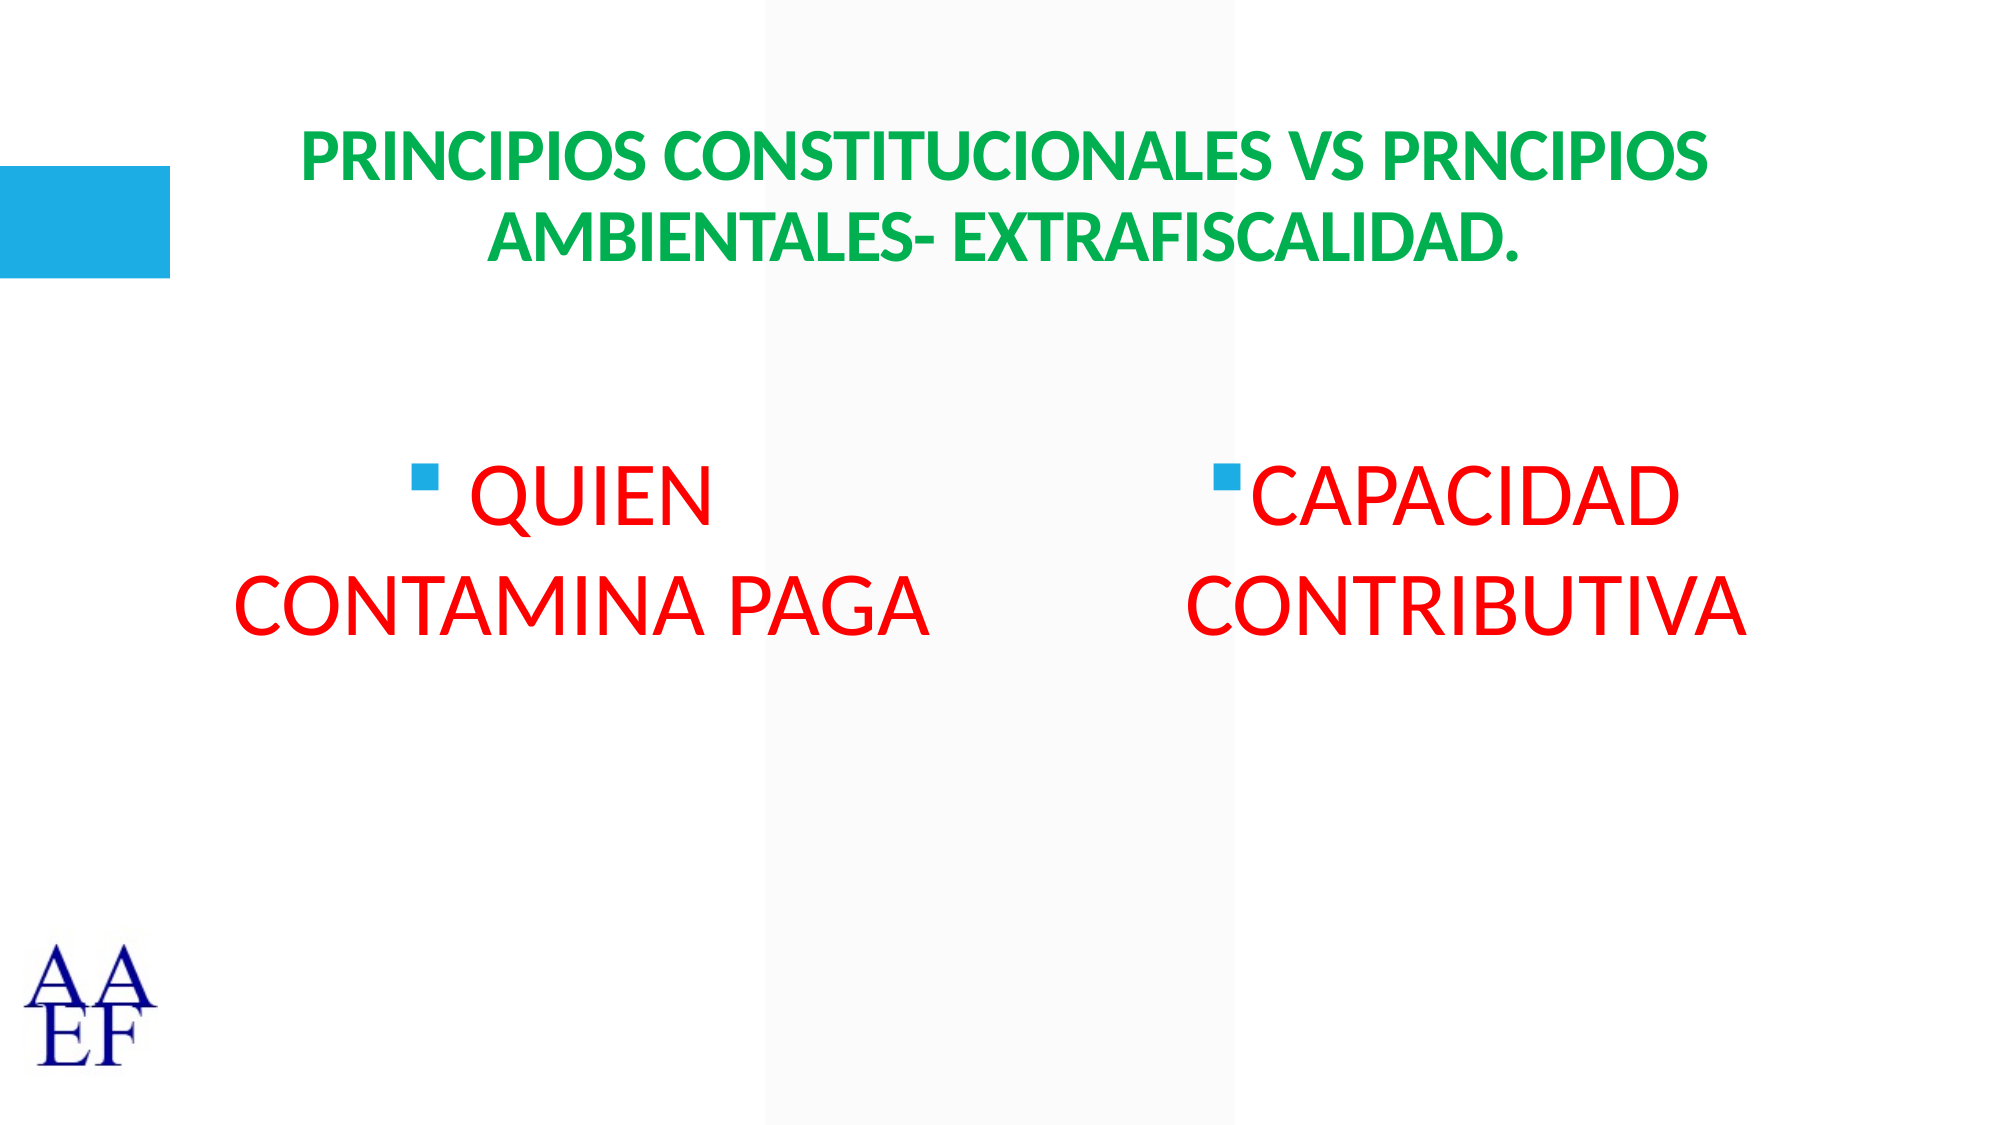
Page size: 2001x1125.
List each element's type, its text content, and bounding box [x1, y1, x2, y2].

list QUIEN CONTAMINA PAGA [180, 426, 942, 1042]
list CAPACIDAD CONTRIBUTIVA [1058, 426, 1830, 963]
title PRINCIPIOS CONSTITUCIONALES VS PRNCIPIOS AMBIENTALES- EXTRAFISCALIDAD. [180, 47, 1830, 285]
picture [23, 924, 158, 1088]
